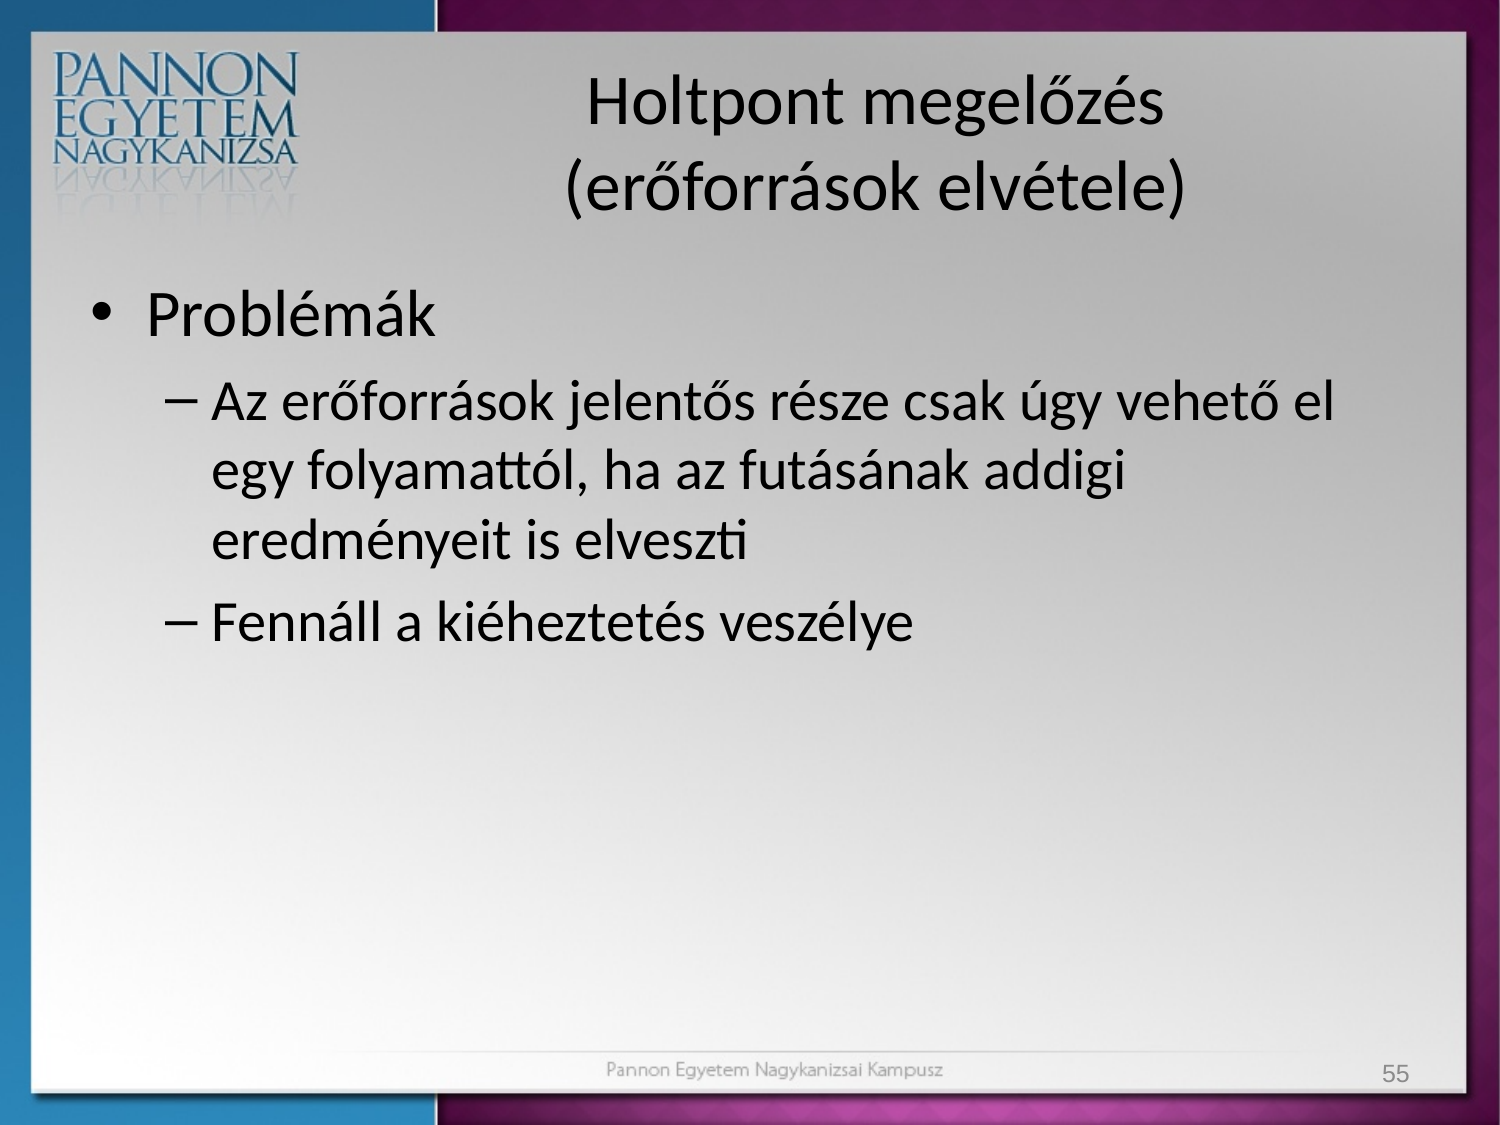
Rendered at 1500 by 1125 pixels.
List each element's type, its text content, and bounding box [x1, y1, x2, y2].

title Holtpont megelőzés (erőforrások elvétele) [328, 45, 1425, 233]
slide_number 55 [1074, 1042, 1425, 1103]
list Problémák Az erőforrások jelentős része csak úgy vehető el egy folyamattól, ha az futásának addigi eredményeit is elveszti Fennáll a kiéheztetés veszélye [75, 262, 1425, 1038]
picture [0, 0, 1500, 1125]
